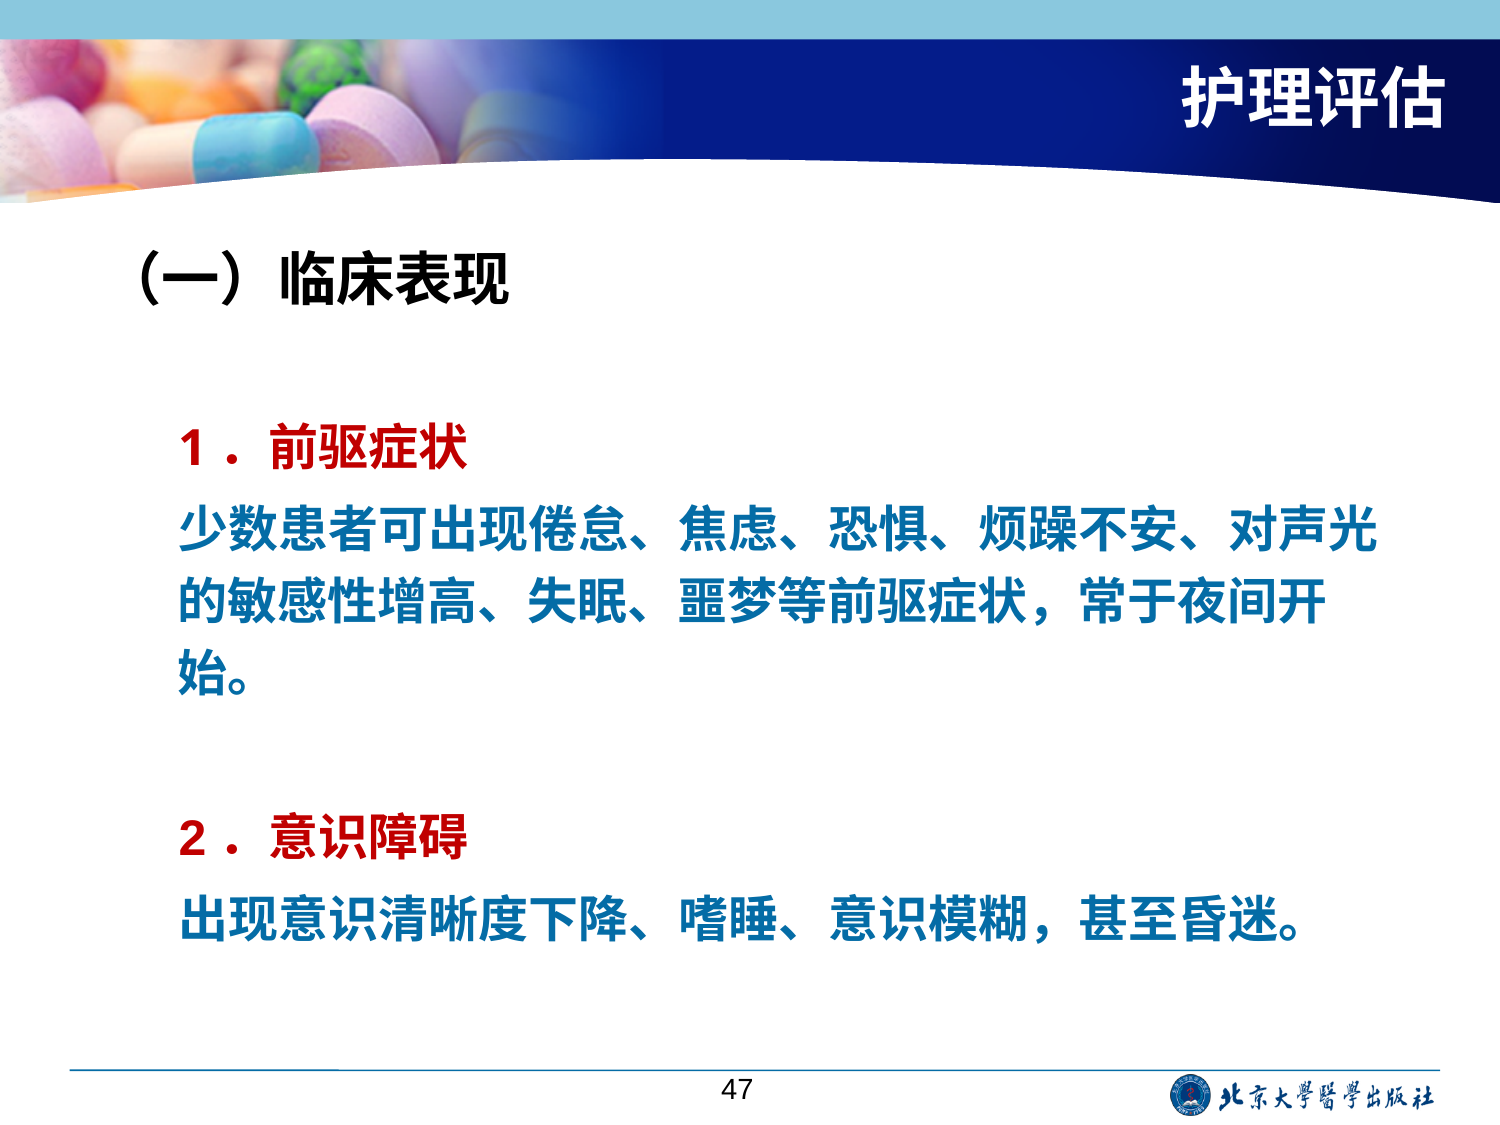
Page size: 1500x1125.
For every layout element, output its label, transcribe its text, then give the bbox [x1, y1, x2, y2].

title 护理评估 [137, 49, 1463, 143]
picture [1425, 1074, 1436, 1118]
text_box 47 [562, 1062, 913, 1113]
picture [0, 40, 1500, 203]
list （一）临床表现 1．前驱症状 少数患者可出现倦怠、焦虑、恐惧、烦躁不安、对声光的敏感性增高、失眠、噩梦等前驱症状，常于夜间开始。 2．意识障碍 出现意识清晰度下降、嗜睡、意识模糊，甚至昏迷。 [88, 234, 1425, 1125]
